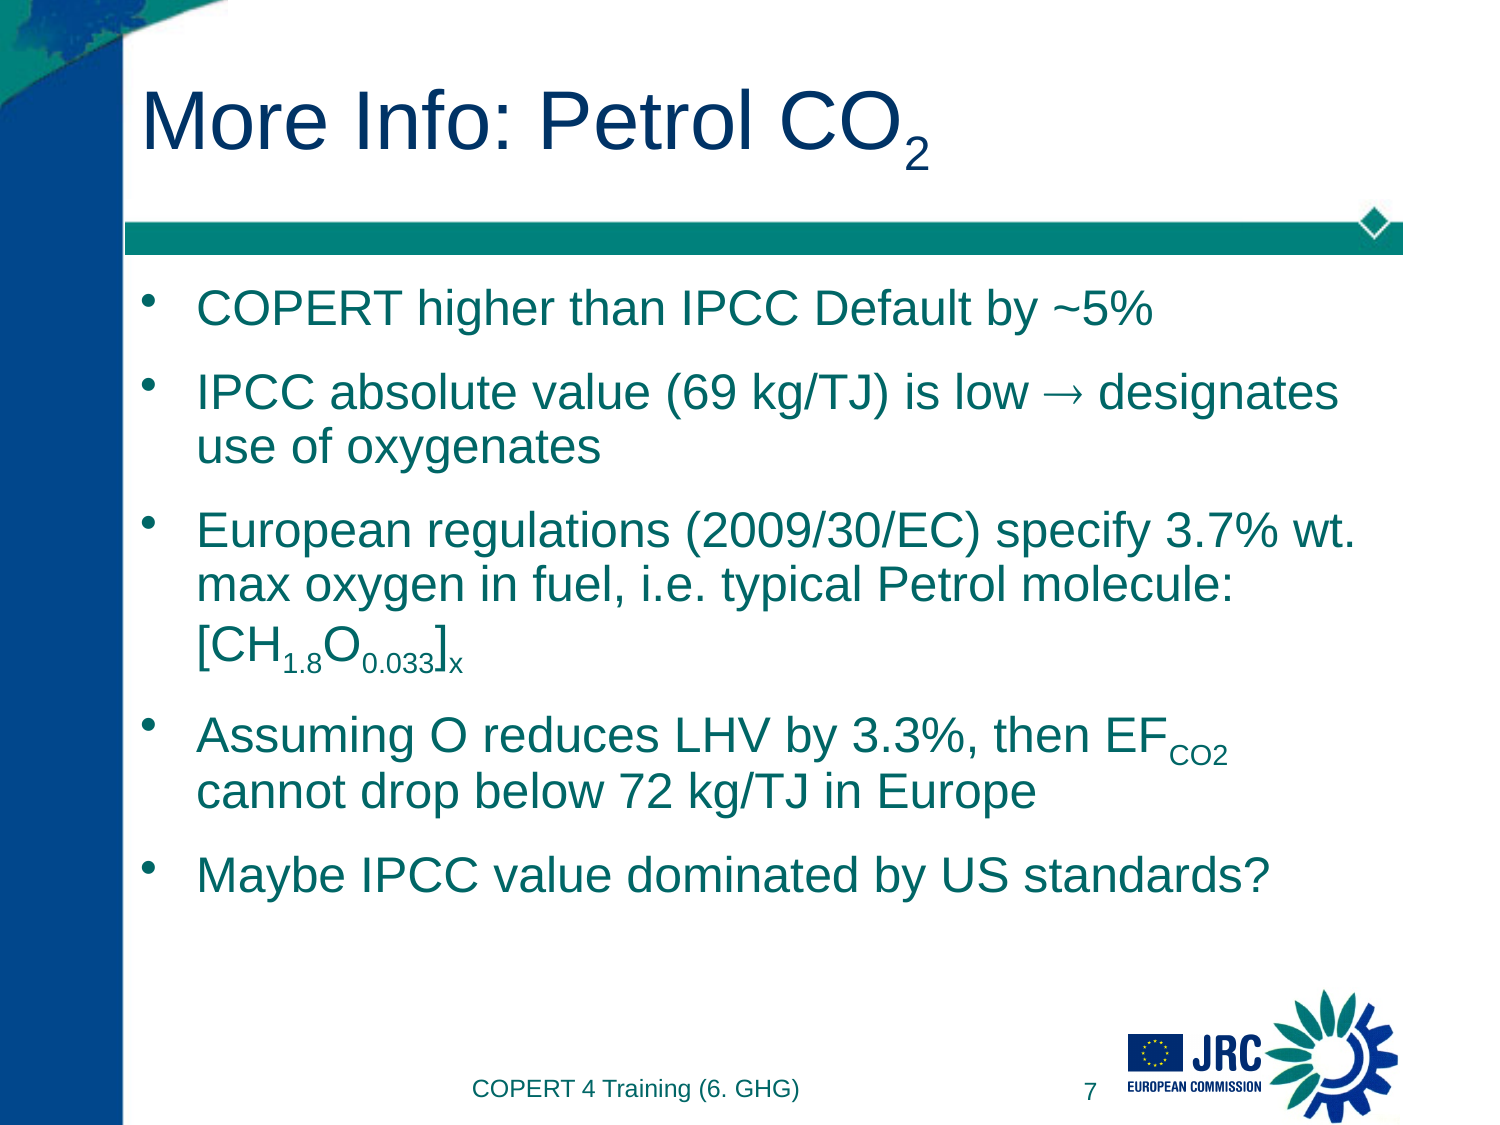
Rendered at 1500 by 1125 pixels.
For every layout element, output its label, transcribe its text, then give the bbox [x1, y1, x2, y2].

picture [1262, 987, 1400, 1125]
slide_number 7 [987, 1062, 1113, 1113]
footer COPERT 4 Training (6. GHG) [324, 1062, 948, 1110]
title More Info: Petrol CO2 [124, 33, 1401, 188]
picture [0, 0, 1403, 1125]
picture [1128, 1034, 1261, 1092]
list COPERT higher than IPCC Default by ~5% IPCC absolute value (69 kg/TJ) is low  designates use of oxygenates European regulations (2009/30/EC) specify 3.7% wt. max oxygen in fuel, i.e. typical Petrol molecule: [CH1.8O0.033]x Assuming O reduces LHV by 3.3%, then EFCO2 cannot drop below 72 kg/TJ in Europe Maybe IPCC value dominated by US standards? [124, 274, 1401, 963]
